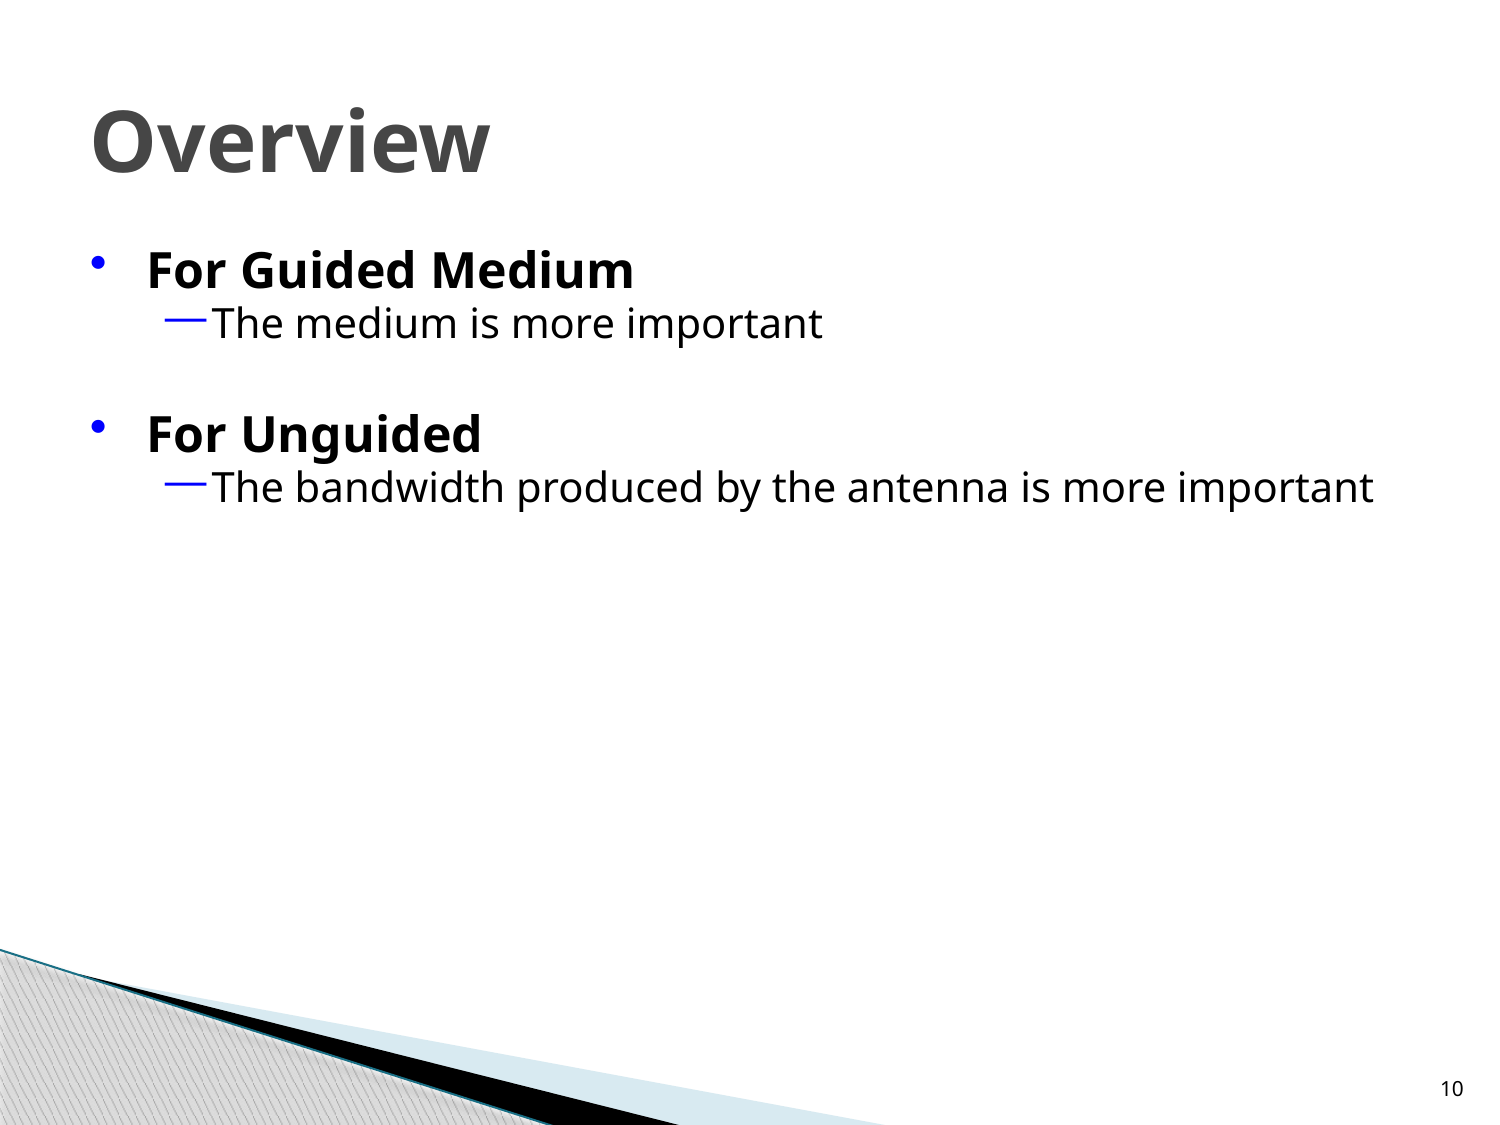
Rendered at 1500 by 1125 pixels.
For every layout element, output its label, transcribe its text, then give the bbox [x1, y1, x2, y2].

slide_number 10 [1418, 1051, 1479, 1112]
list For Guided Medium The medium is more important For Unguided The bandwidth produced by the antenna is more important [75, 243, 1425, 986]
title Overview [75, 45, 1425, 233]
